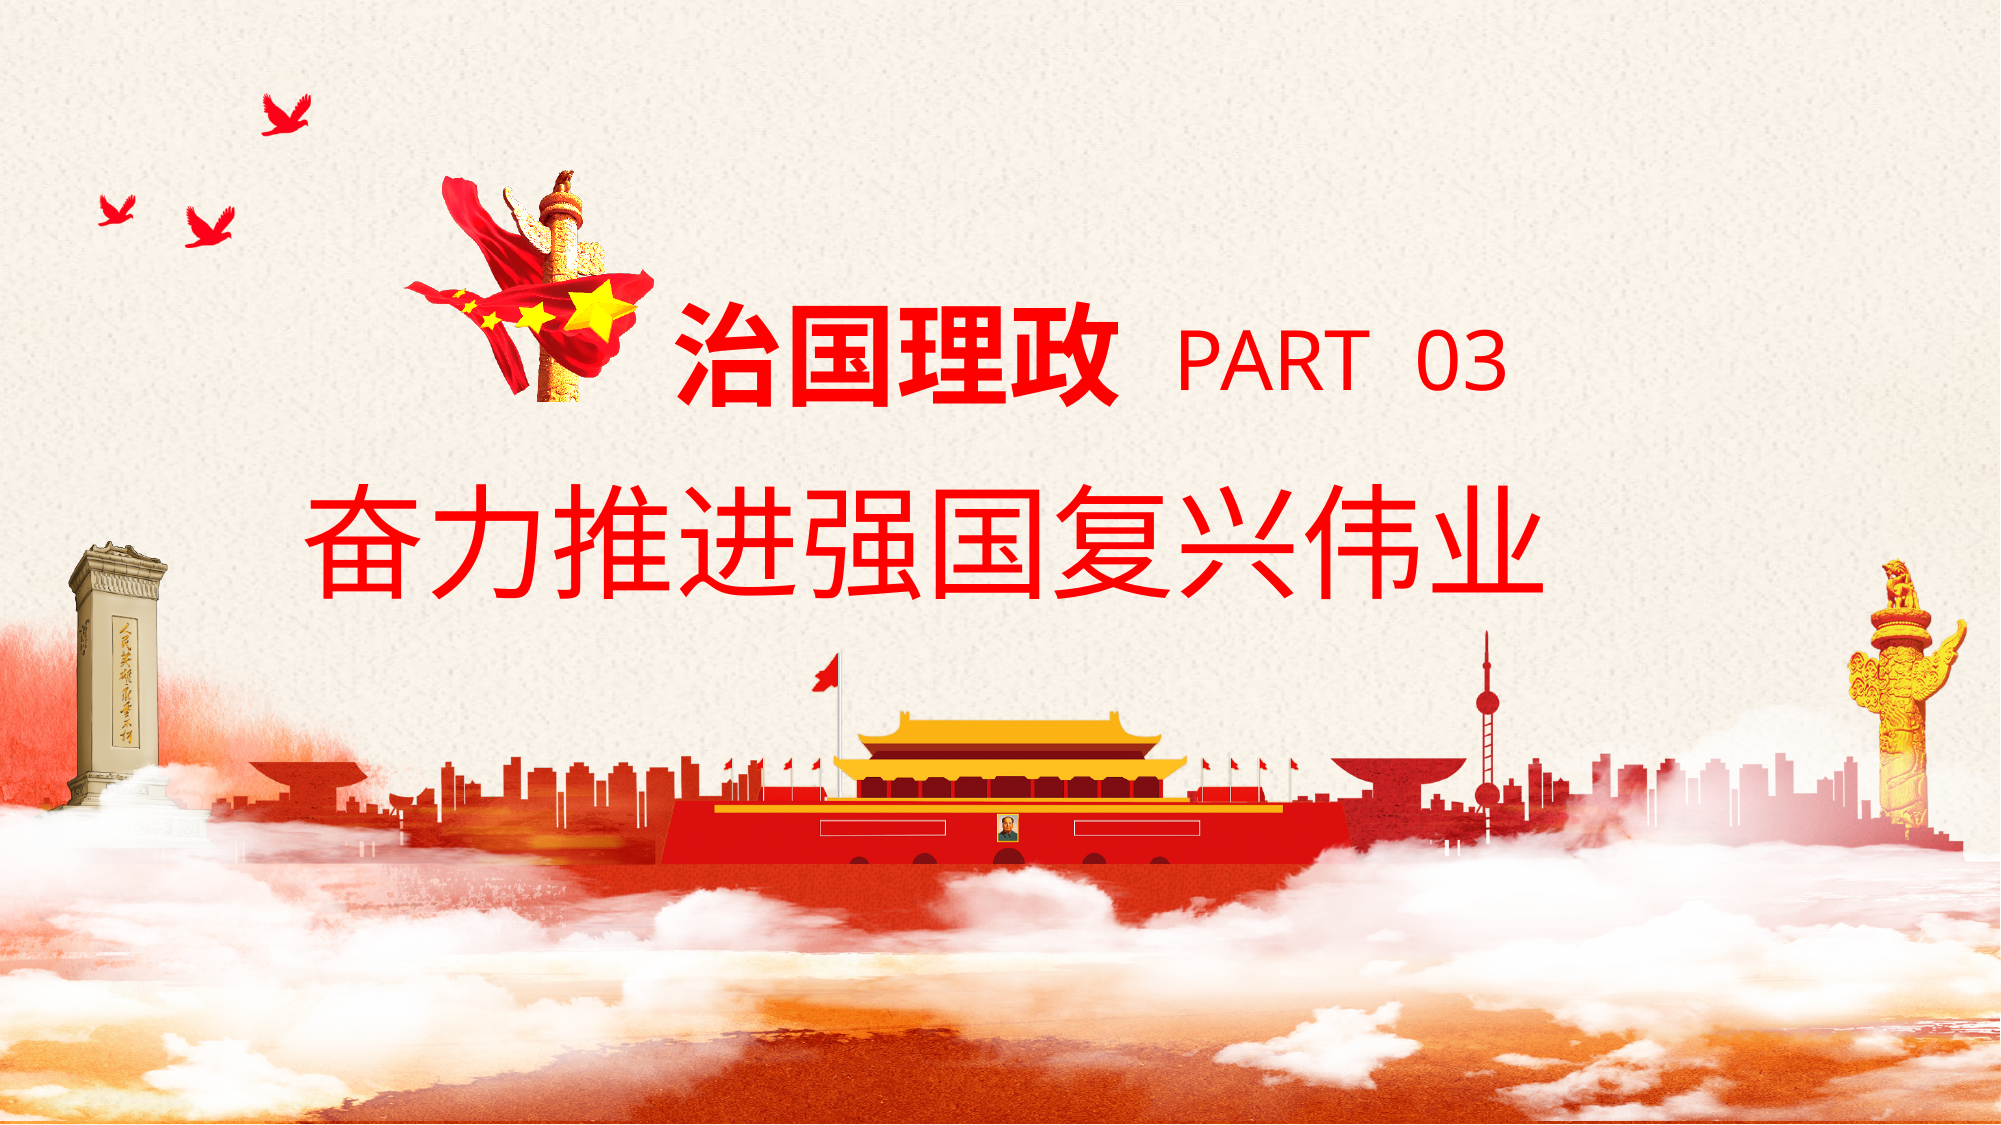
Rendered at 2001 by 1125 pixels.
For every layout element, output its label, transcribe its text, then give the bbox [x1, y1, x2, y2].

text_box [391, 152, 1551, 429]
text_box 奋力推进强国复兴伟业 [285, 456, 1721, 622]
picture [0, 0, 2001, 1125]
